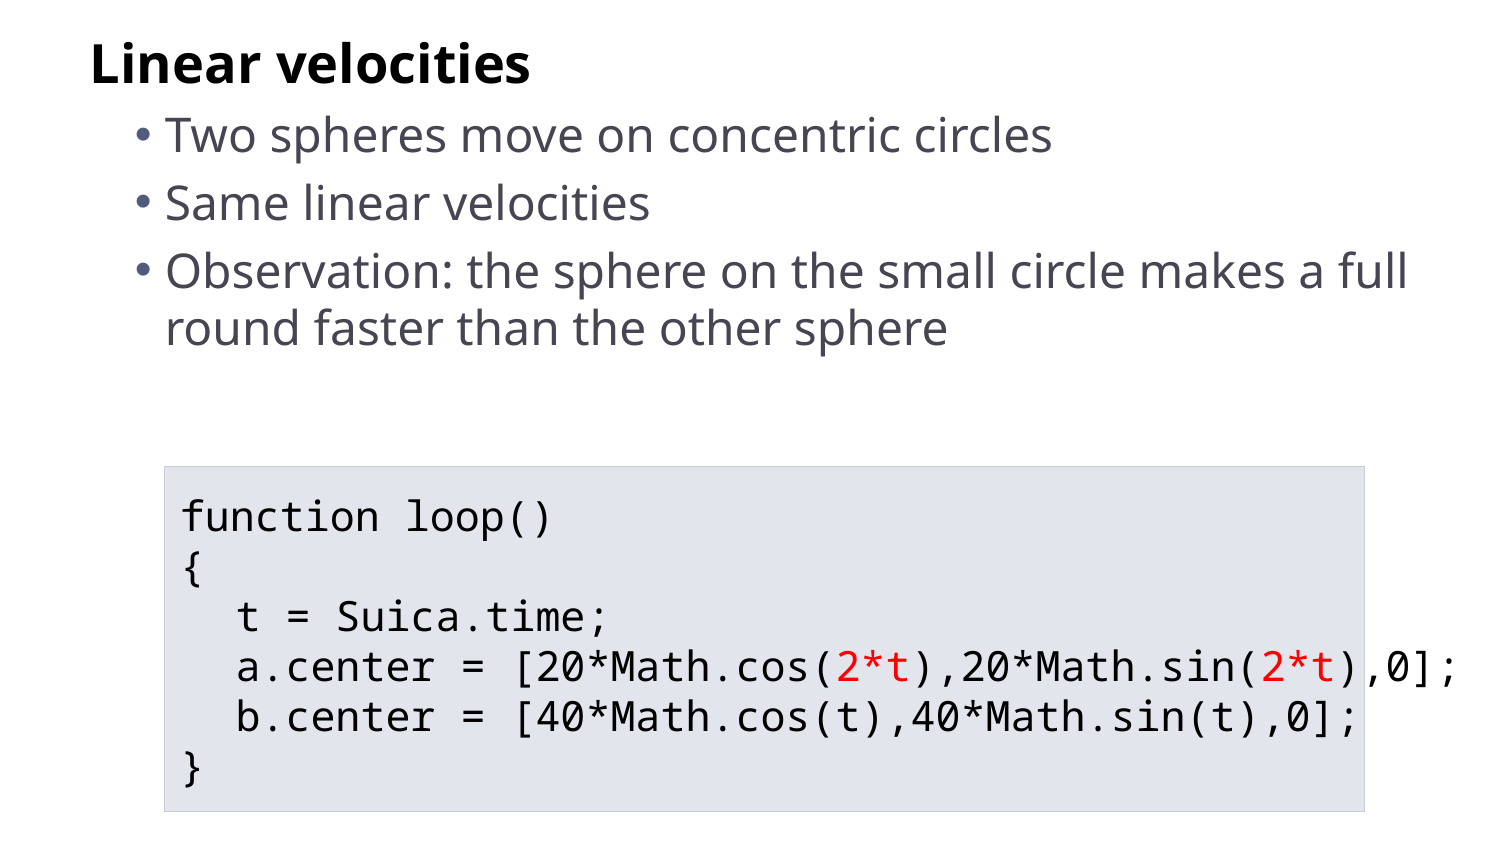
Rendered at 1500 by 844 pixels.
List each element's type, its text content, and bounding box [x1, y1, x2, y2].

text_box function loop() { t = Suica.time; a.center = [20*Math.cos(2*t),20*Math.sin(2*t),0]; b.center = [40*Math.cos(t),40*Math.sin(t),0]; } [164, 466, 1365, 812]
list Linear velocities Two spheres move on concentric circles Same linear velocities Observation: the sphere on the small circle makes a full round faster than the other sphere [75, 21, 1475, 835]
